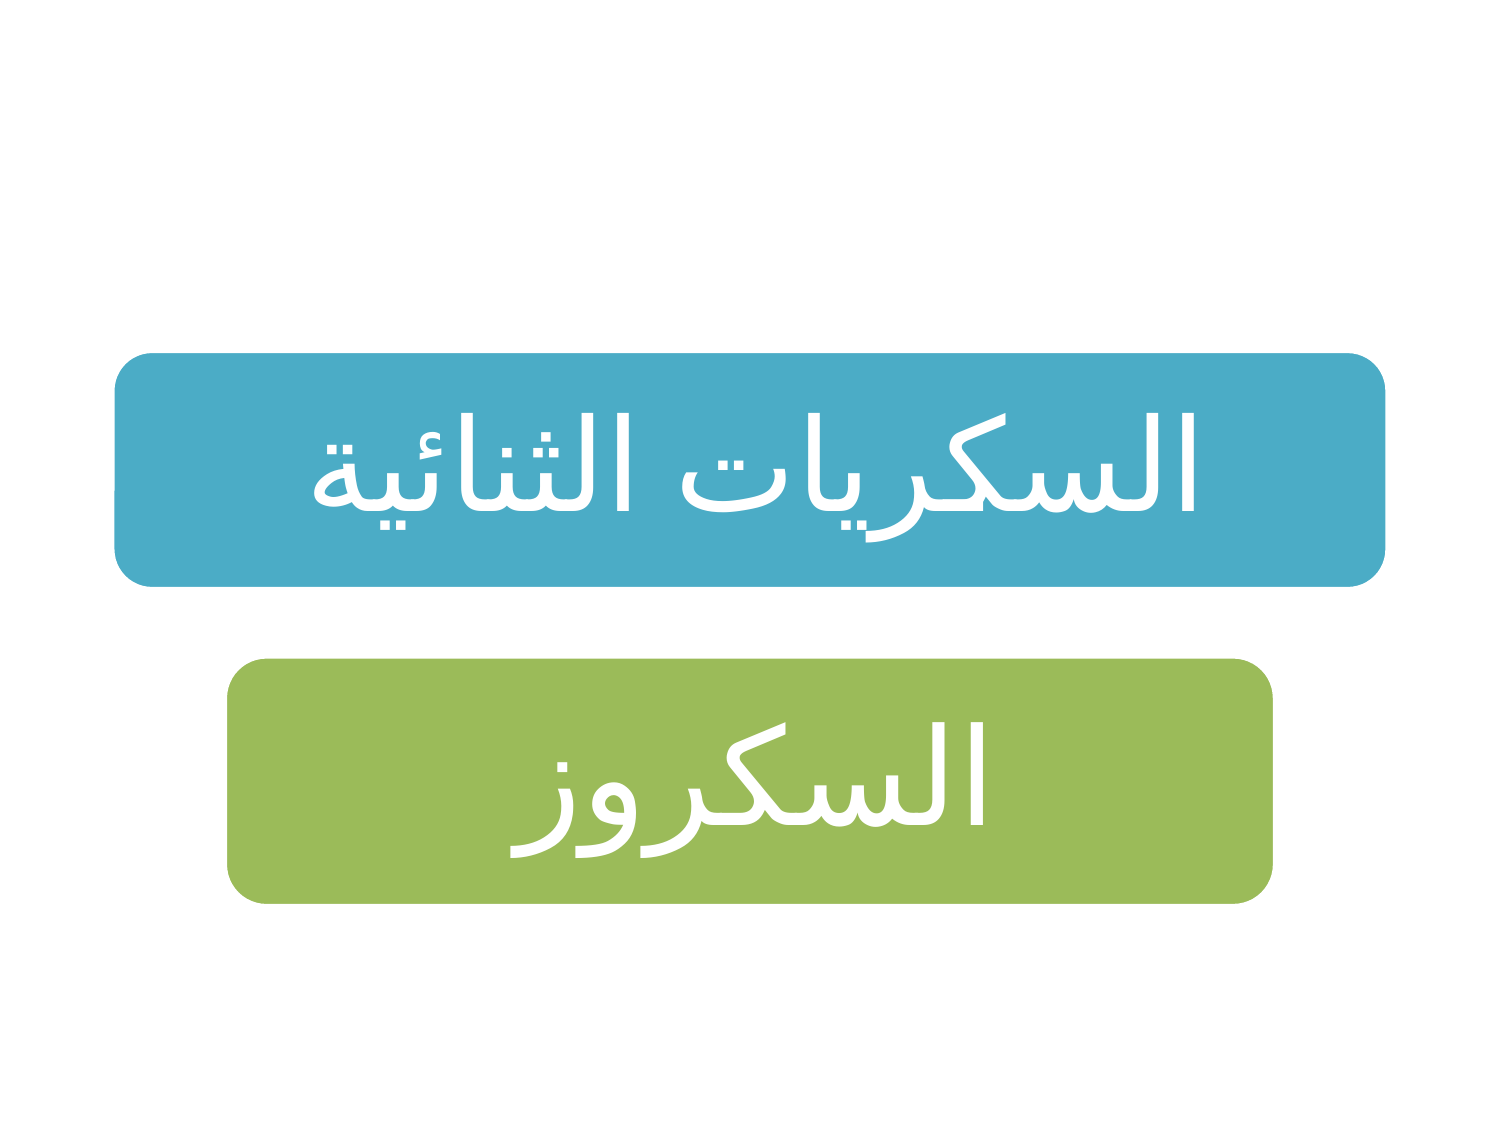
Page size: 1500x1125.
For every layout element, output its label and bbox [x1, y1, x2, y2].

text_box [224, 637, 1276, 926]
text_box [112, 349, 1388, 591]
